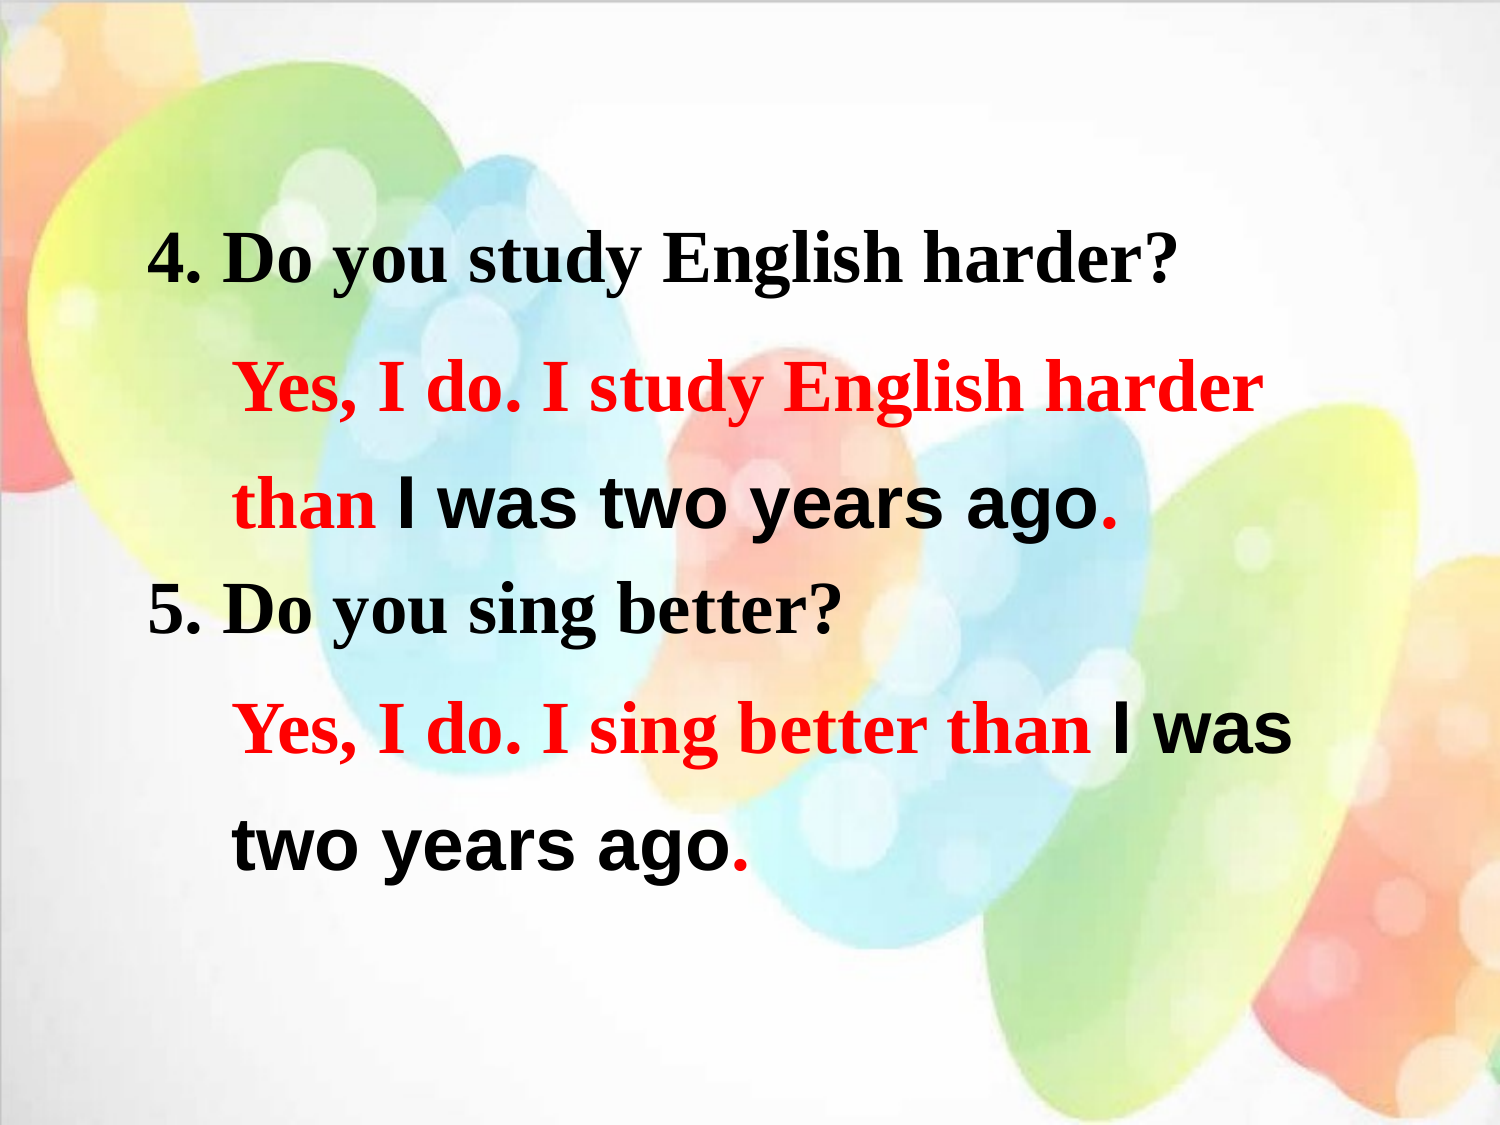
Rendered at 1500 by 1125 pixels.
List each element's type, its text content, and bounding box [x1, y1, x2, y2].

text_box Yes, I do. I sing better than I was two years ago. [216, 643, 1430, 893]
text_box Yes, I do. I study English harder than I was two years ago. [216, 302, 1422, 552]
picture [0, 0, 1500, 1125]
list 4. Do you study English harder? 5. Do you sing better? [132, 172, 1306, 916]
